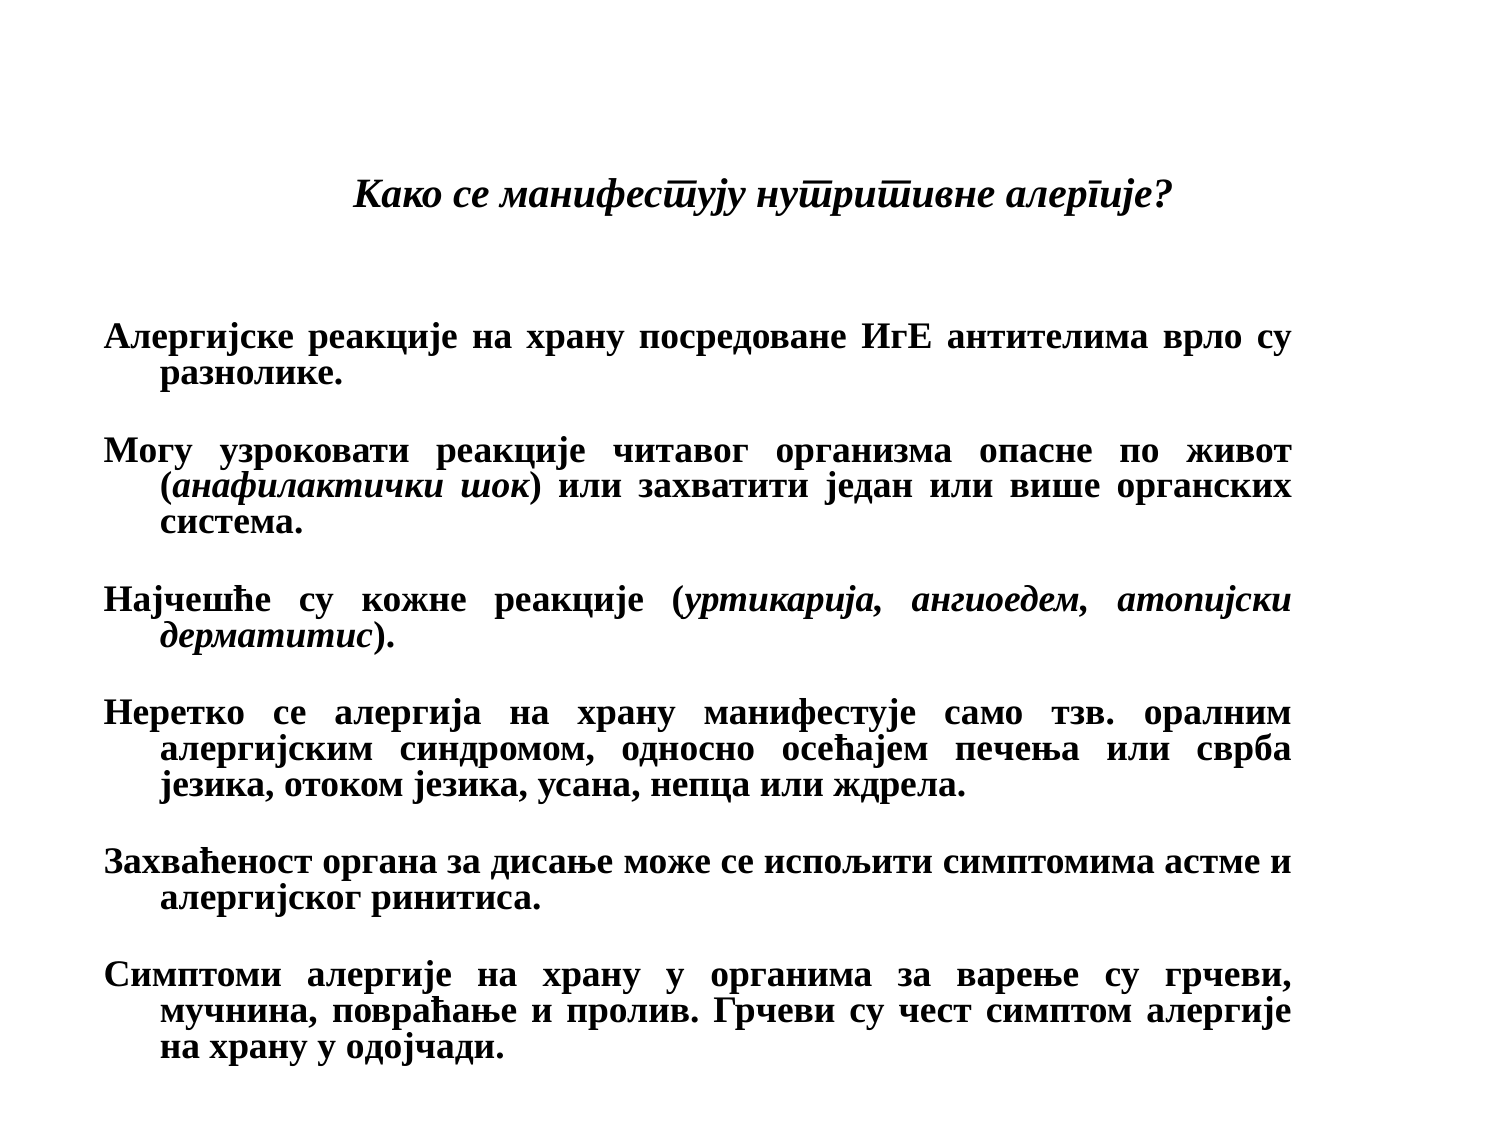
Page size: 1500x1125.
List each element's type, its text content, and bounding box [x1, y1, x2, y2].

list Алергијске реакције на храну посредоване ИгЕ антителима врло су разнолике. Могу узроковати реакције читавог организма опасне по живот (анафилактички шок) или захватити један или више органских система. Најчешће су кожне реакције (уртикарија, ангиоедем, атопијски дерматитис). Неретко се алергија на храну манифестује само тзв. оралним алергијским синдромом, односно осећајем печења или сврба језика, отоком језика, усана, непца или ждрела. Захваћеност органа за дисање може се испољити симптомима астме и алергијског ринитиса. Симптоми алергије на храну у органима за варење су грчеви, мучнина, повраћање и пролив. Грчеви су чест симптом алергије на храну у одојчади. [88, 312, 1307, 1125]
title Како се манифестују нутритивне алергије? [88, 78, 1439, 304]
